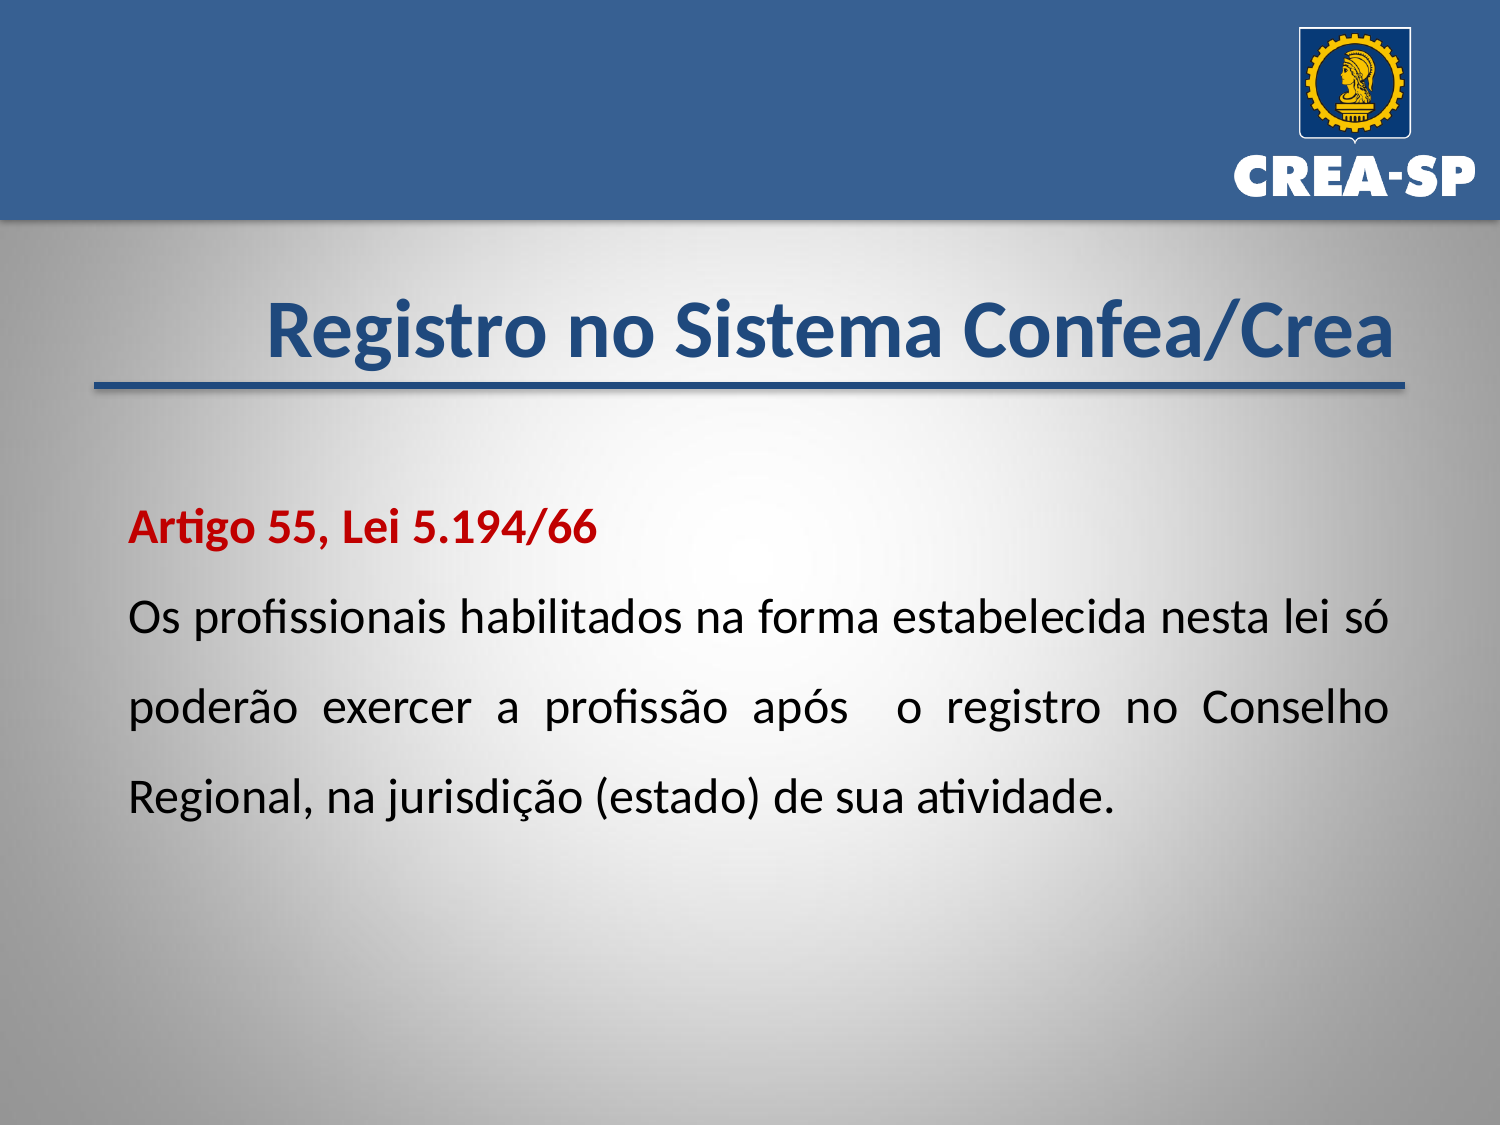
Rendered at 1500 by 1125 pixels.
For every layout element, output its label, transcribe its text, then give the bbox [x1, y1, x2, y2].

text_box Artigo 55, Lei 5.194/66 Os profissionais habilitados na forma estabelecida nesta lei só poderão exercer a profissão após o registro no Conselho Regional, na jurisdição (estado) de sua atividade. [94, 456, 1406, 831]
picture [0, 220, 1500, 1125]
picture [1234, 27, 1475, 197]
text_box Registro no Sistema Confea/Crea [100, 267, 1412, 382]
